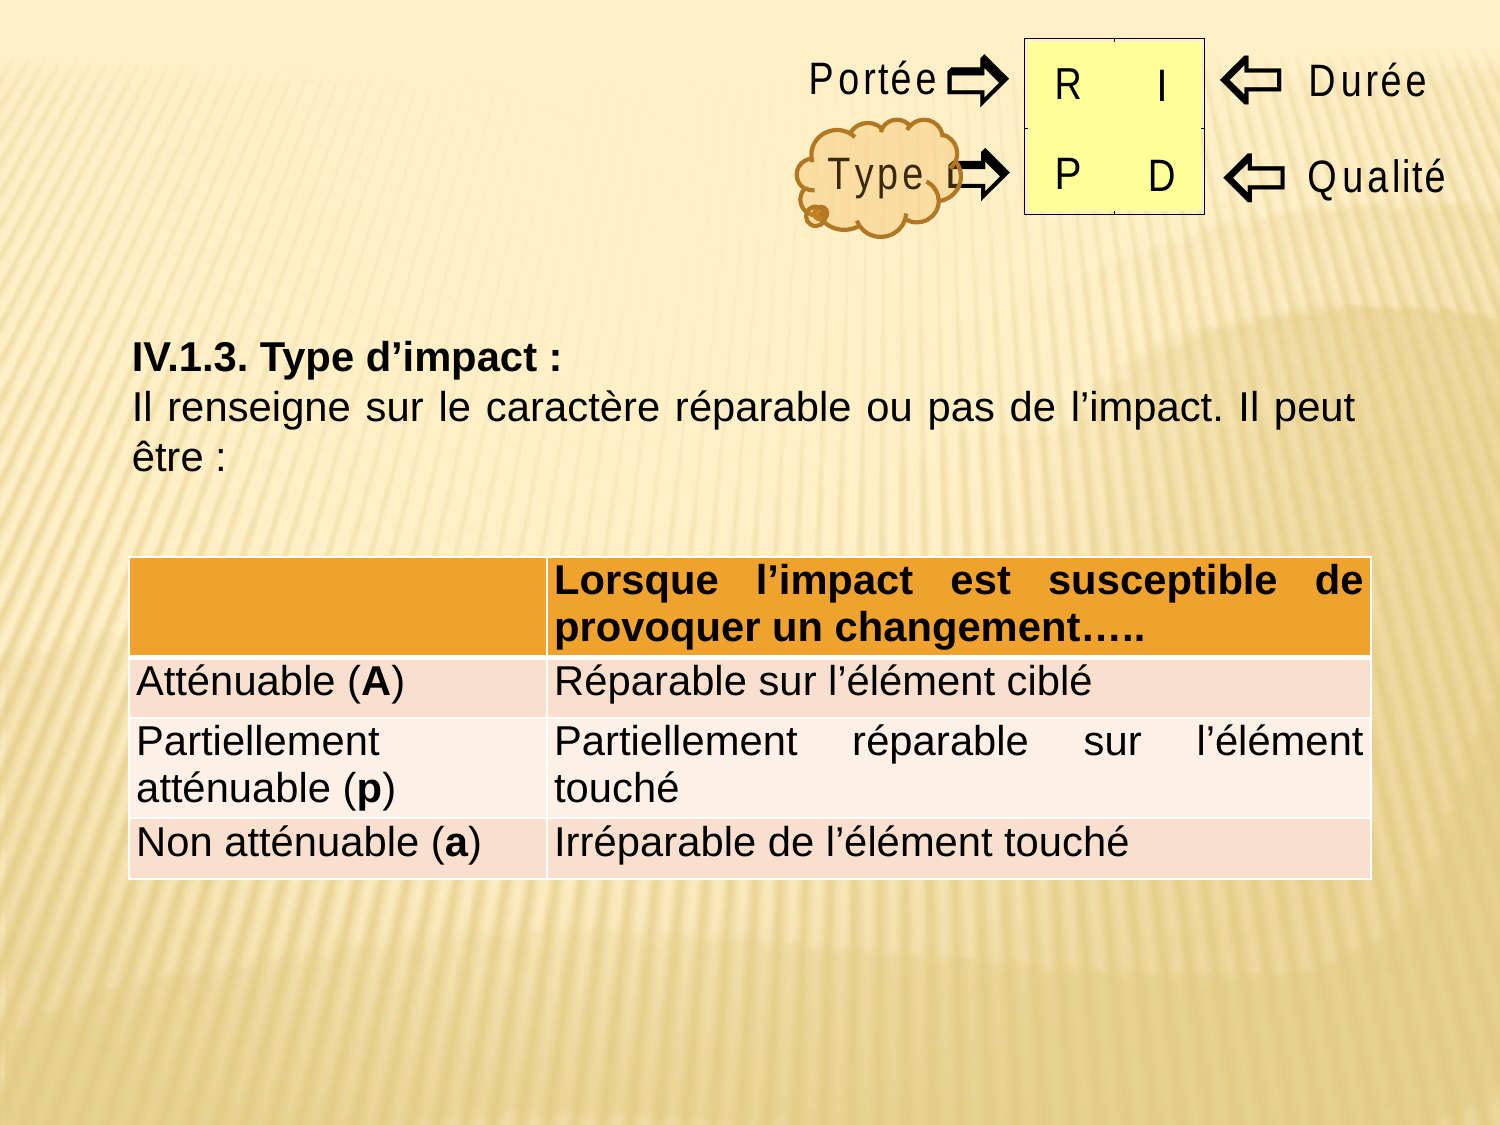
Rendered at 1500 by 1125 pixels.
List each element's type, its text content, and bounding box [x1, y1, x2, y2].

table_header [130, 558, 546, 655]
table_cell Irréparable de l’élément touché [548, 819, 1370, 878]
table_cell Partiellement réparable sur l’élément touché [548, 719, 1370, 817]
table_cell Atténuable (A) [130, 660, 546, 717]
text_box [794, 164, 798, 186]
picture [808, 34, 1451, 223]
table_cell Non atténuable (a) [130, 819, 546, 878]
table_cell Partiellement atténuable (p) [130, 719, 546, 817]
table_header Lorsque l’impact est susceptible de provoquer un changement….. [548, 558, 1370, 655]
text_box IV.1.3. Type d’impact : Il renseigne sur le caractère réparable ou pas de l’impact. Il peut être : [117, 321, 1372, 537]
table_cell Réparable sur l’élément ciblé [548, 660, 1370, 717]
